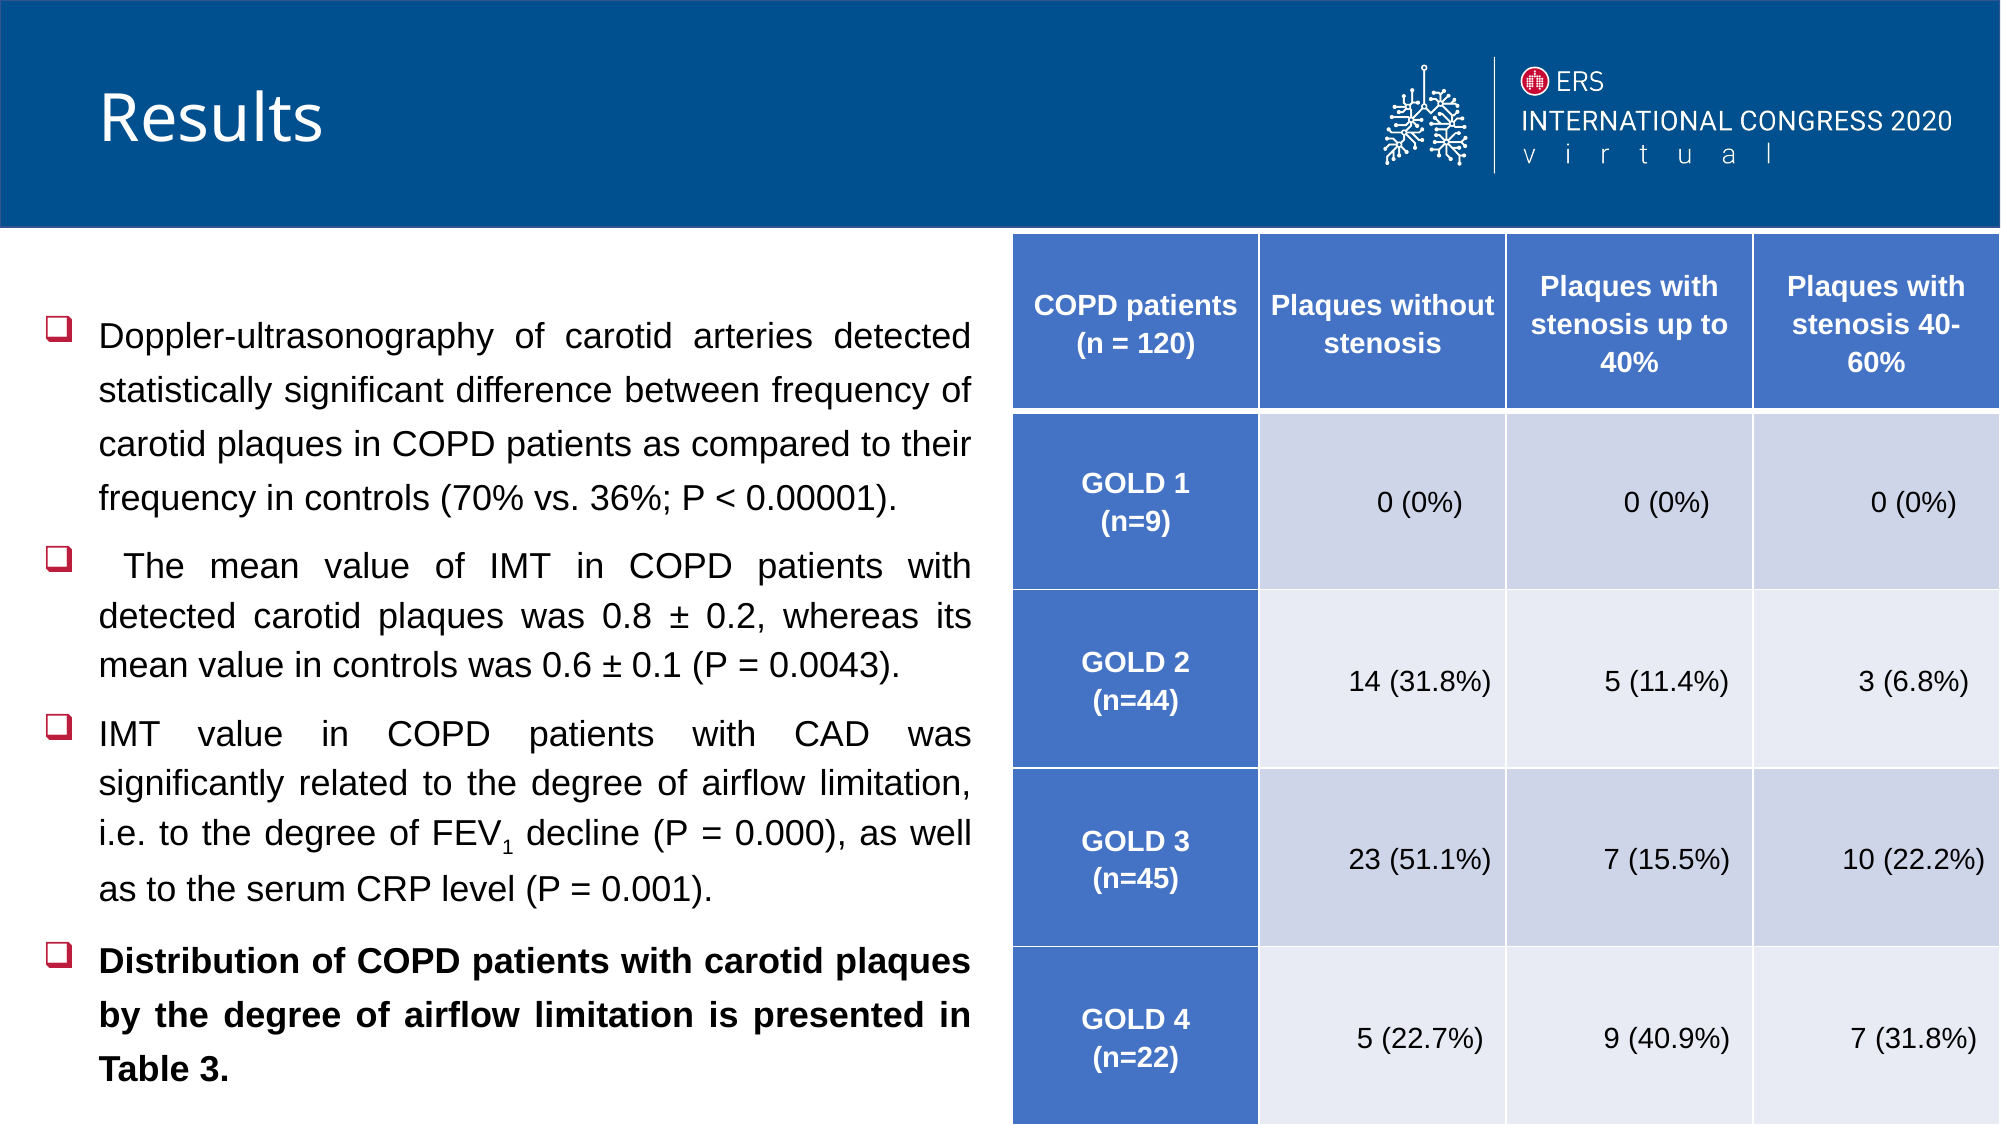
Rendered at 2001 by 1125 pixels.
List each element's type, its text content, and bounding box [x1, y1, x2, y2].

list Doppler-ultrasonography of carotid arteries detected statistically significant difference between frequency of carotid plaques in COPD patients as compared to their frequency in controls (70% vs. 36%; P < 0.00001). The mean value of IMT in COPD patients with detected carotid plaques was 0.8 ± 0.2, whereas its mean value in controls was 0.6 ± 0.1 (P = 0.0043). IMT value in COPD patients with CAD was significantly related to the degree of airflow limitation, i.e. to the degree of FEV1 decline (P = 0.000), as well as to the serum CRP level (P = 0.001). Distribution of COPD patients with carotid plaques by the degree of airflow limitation is presented in Table 3. [28, 232, 988, 1125]
table_cell 7 (15.5%) [1507, 769, 1752, 946]
table_cell 0 (0%) [1507, 414, 1752, 589]
table_cell 0 (0%) [1260, 414, 1505, 589]
table_cell GOLD 3 (n=45) [1013, 769, 1258, 946]
table_header Plaques with stenosis 40-60% [1754, 234, 1999, 408]
table_cell 5 (11.4%) [1507, 590, 1752, 767]
table_header COPD patients (n = 120) [1013, 234, 1258, 408]
table_header Plaques without stenosis [1260, 234, 1505, 408]
table_header Plaques with stenosis up to 40% [1507, 234, 1752, 408]
table_cell GOLD 2 (n=44) [1013, 590, 1258, 767]
title Results [83, 63, 1280, 178]
table_cell 10 (22.2%) [1754, 769, 1999, 946]
table_cell 7 (31.8%) [1754, 947, 1999, 1124]
table_cell GOLD 1 (n=9) [1013, 414, 1258, 589]
table_cell 0 (0%) [1754, 414, 1999, 589]
table_cell 9 (40.9%) [1507, 947, 1752, 1124]
table_cell 3 (6.8%) [1754, 590, 1999, 767]
table_cell 14 (31.8%) [1260, 590, 1505, 767]
table_cell 5 (22.7%) [1260, 947, 1505, 1124]
table_cell 23 (51.1%) [1260, 769, 1505, 946]
picture [1350, 24, 1984, 206]
table_cell GOLD 4 (n=22) [1013, 947, 1258, 1124]
